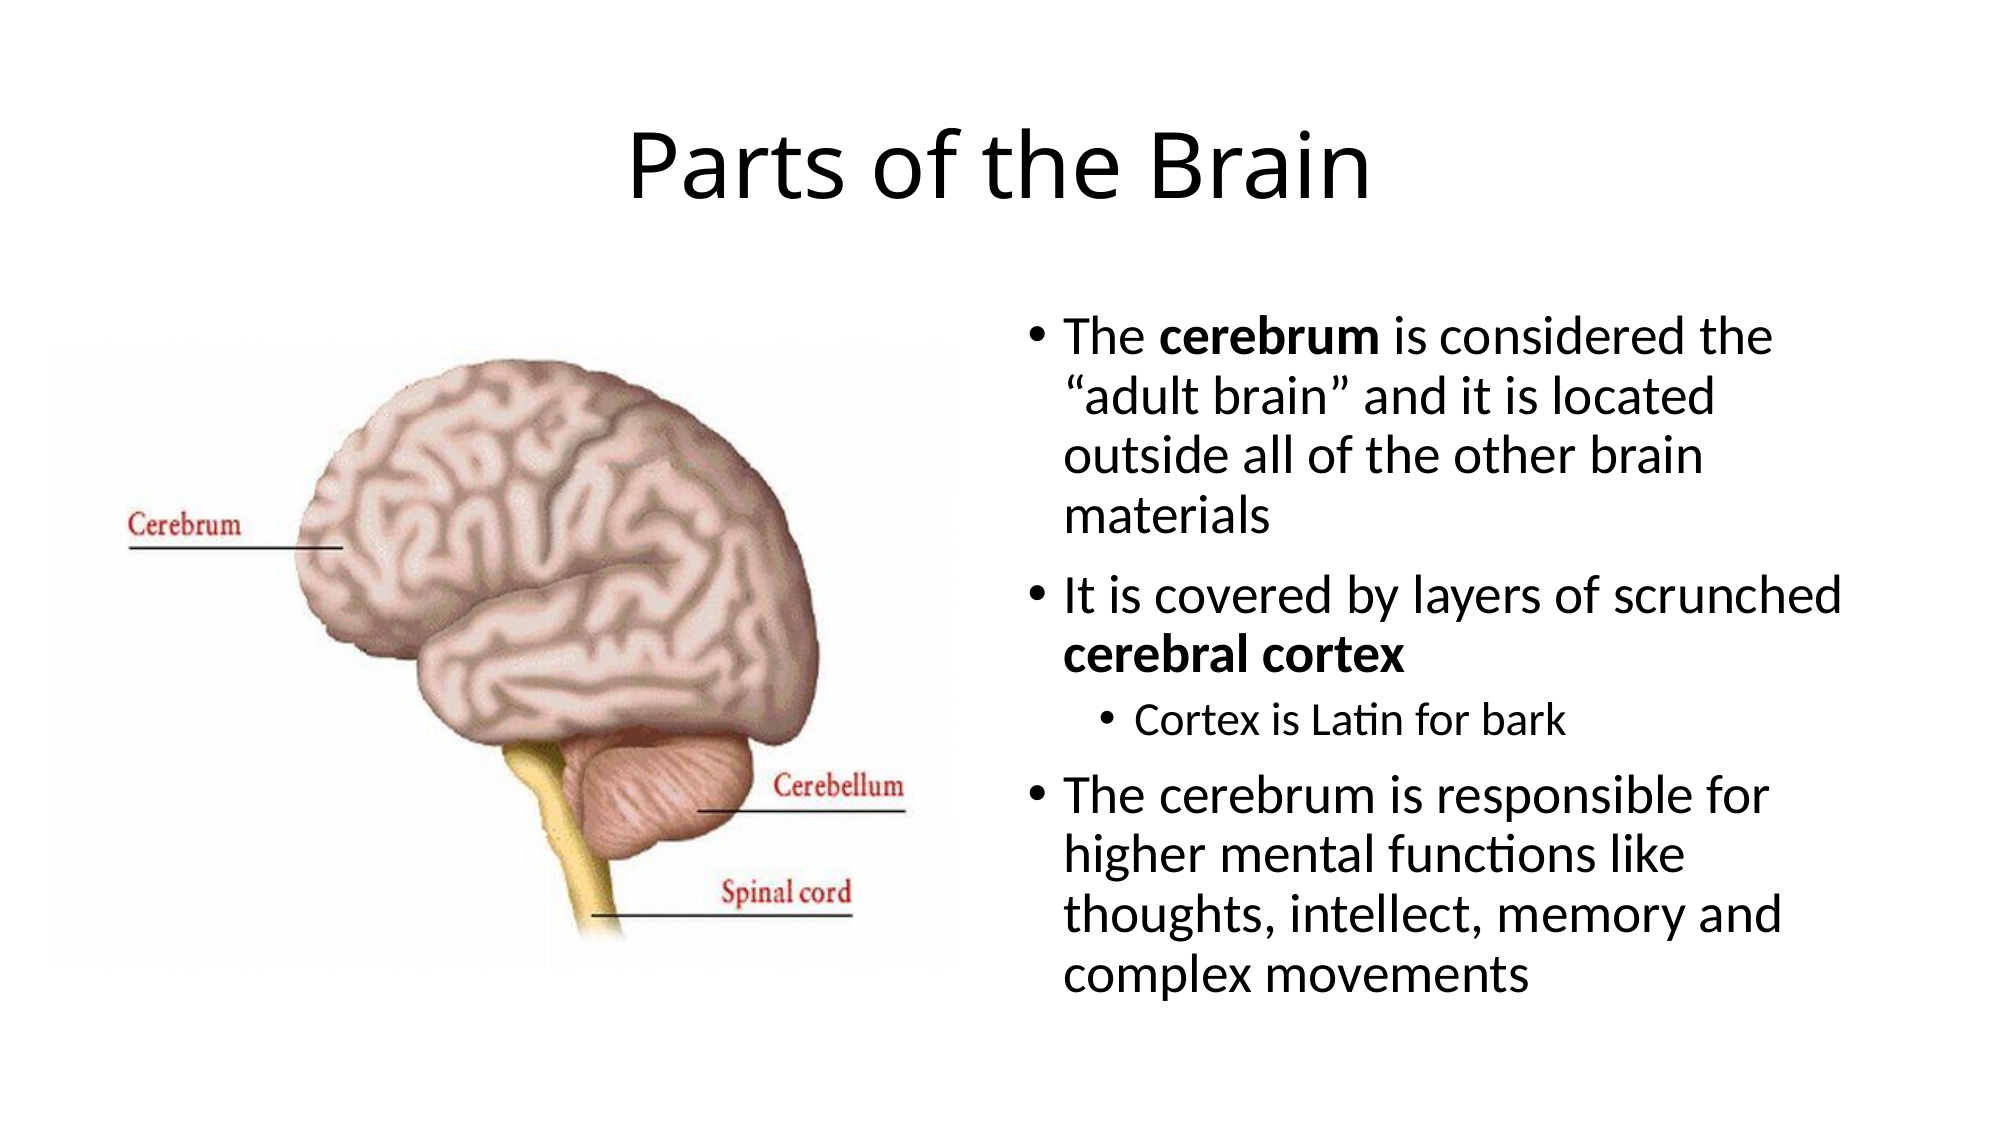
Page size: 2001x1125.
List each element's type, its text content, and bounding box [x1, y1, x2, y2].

list The cerebrum is considered the “adult brain” and it is located outside all of the other brain materials It is covered by layers of scrunched cerebral cortex Cortex is Latin for bark The cerebrum is responsible for higher mental functions like thoughts, intellect, memory and complex movements [1012, 299, 1863, 1014]
picture [52, 343, 955, 969]
title Parts of the Brain [137, 59, 1863, 278]
